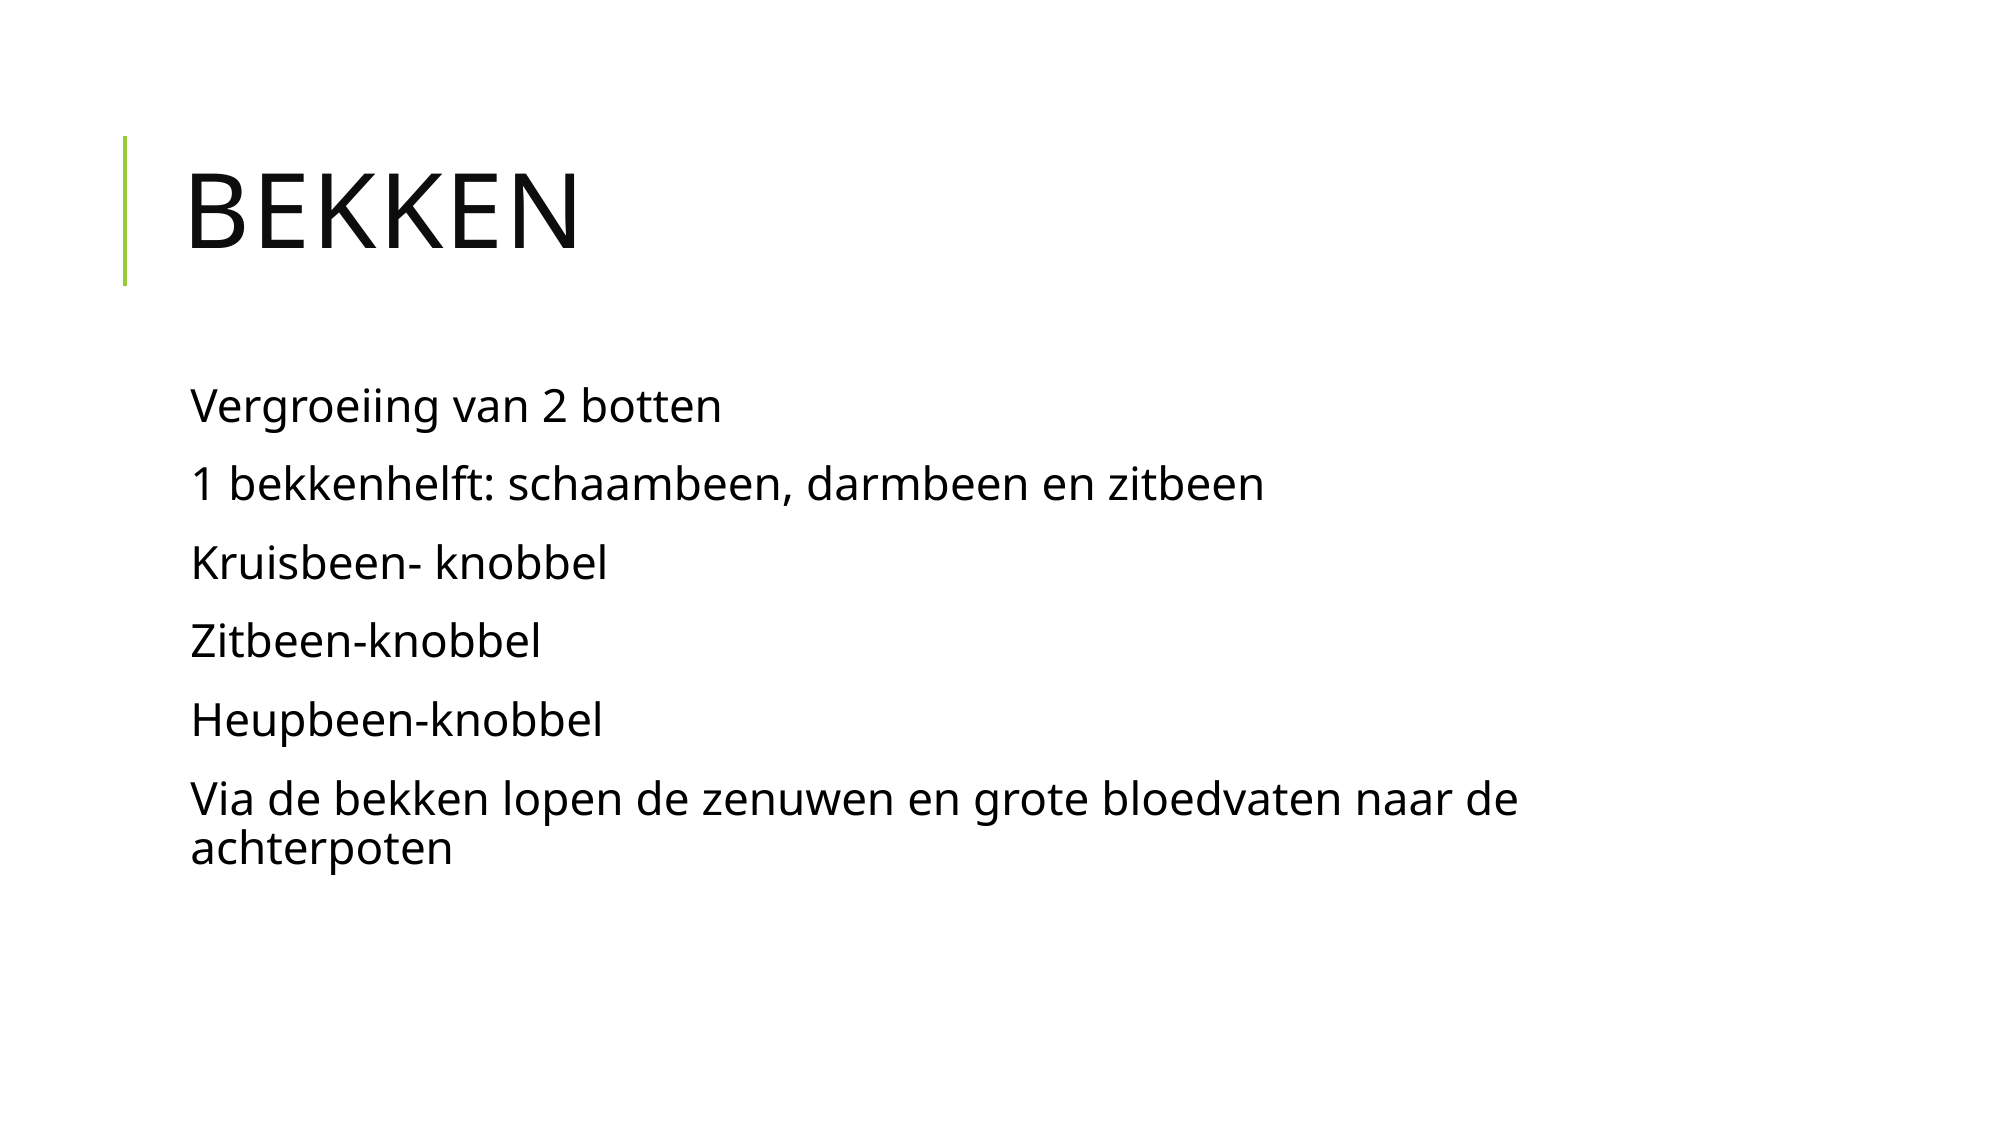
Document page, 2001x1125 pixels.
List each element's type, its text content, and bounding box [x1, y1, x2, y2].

list Vergroeiing van 2 botten 1 bekkenhelft: schaambeen, darmbeen en zitbeen Kruisbeen- knobbel Zitbeen-knobbel Heupbeen-knobbel Via de bekken lopen de zenuwen en grote bloedvaten naar de achterpoten [168, 375, 1763, 1035]
title Bekken [168, 96, 1763, 342]
